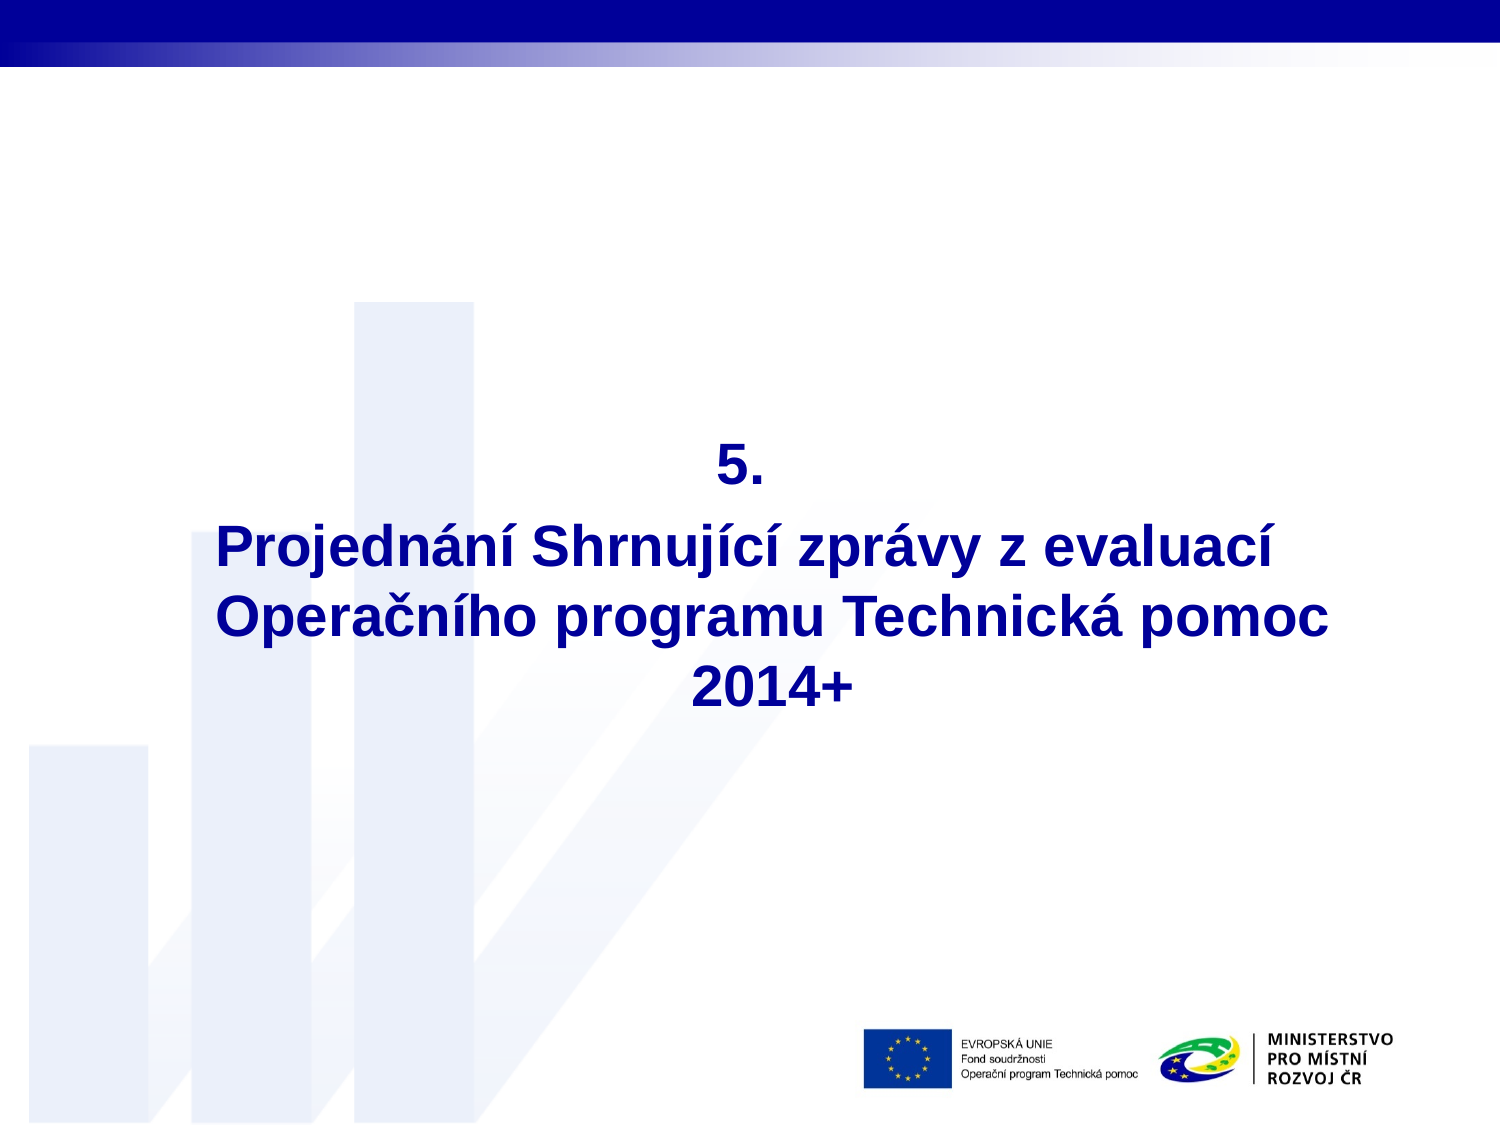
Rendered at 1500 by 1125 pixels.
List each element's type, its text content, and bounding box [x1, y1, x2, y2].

list 5. Projednání Shrnující zprávy z evaluací Operačního programu Technická pomoc 2014+ [64, 255, 1425, 1012]
picture [29, 302, 1412, 1125]
